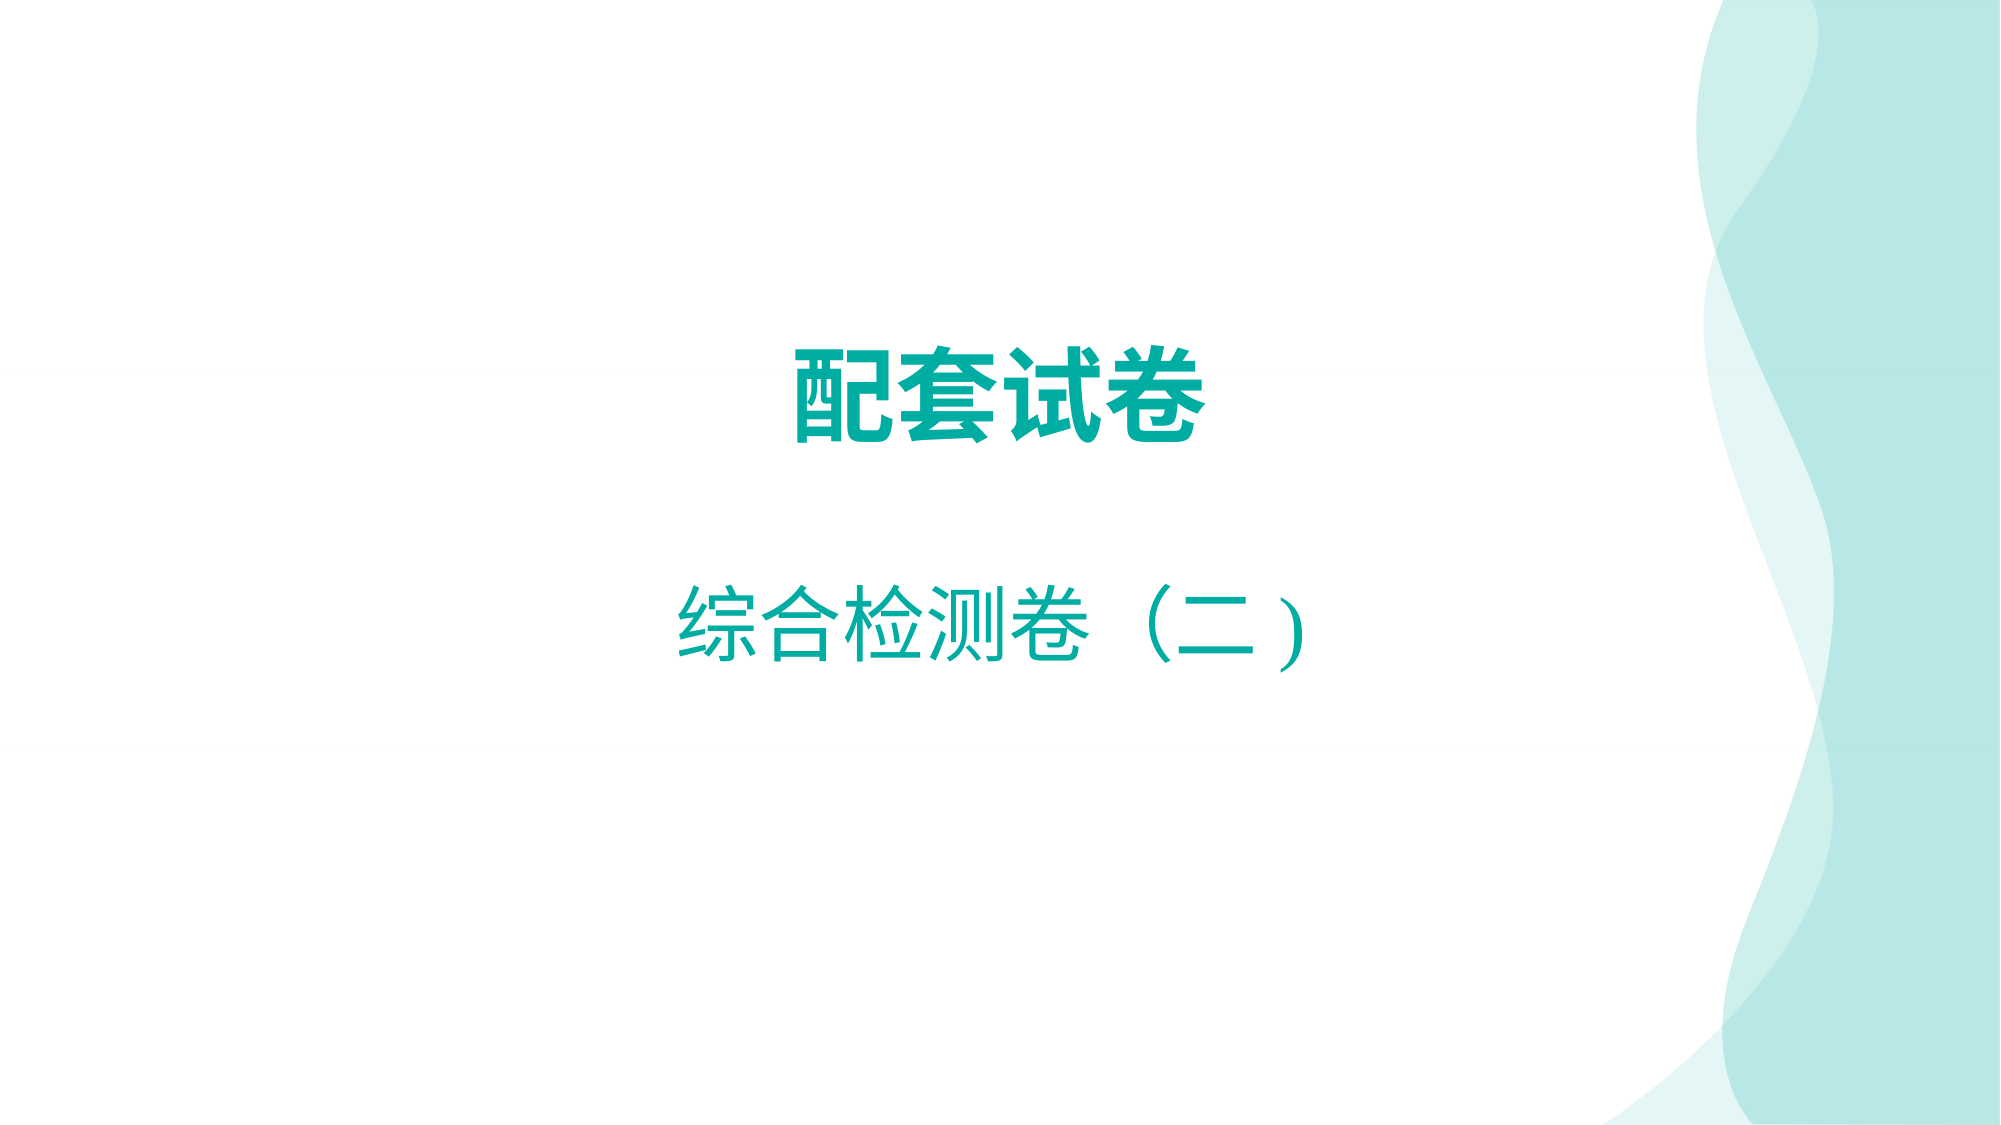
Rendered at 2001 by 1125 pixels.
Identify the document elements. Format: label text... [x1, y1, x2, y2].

text_box 综合检测卷（二) [98, 554, 1883, 686]
picture [0, 0, 2000, 320]
picture [0, 452, 2000, 1125]
text_box 配套试卷 [0, 320, 2000, 452]
